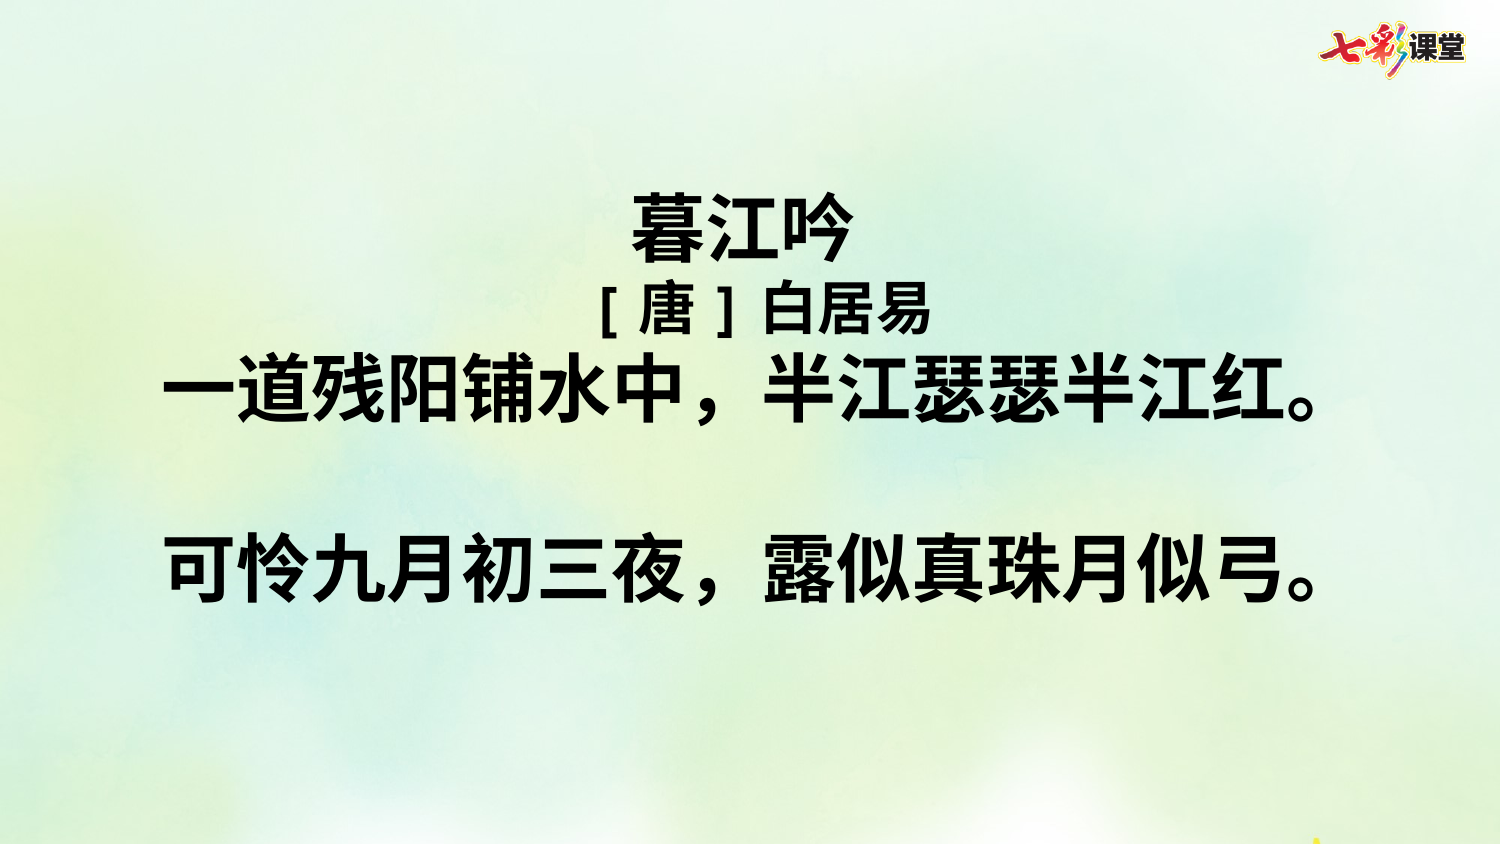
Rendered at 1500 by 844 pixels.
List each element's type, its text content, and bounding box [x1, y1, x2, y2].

picture [0, 0, 1500, 844]
text_box 暮江吟 [唐]白居易 一道残阳铺水中，半江瑟瑟半江红。 可怜九月初三夜，露似真珠月似弓。 [135, 173, 1388, 619]
